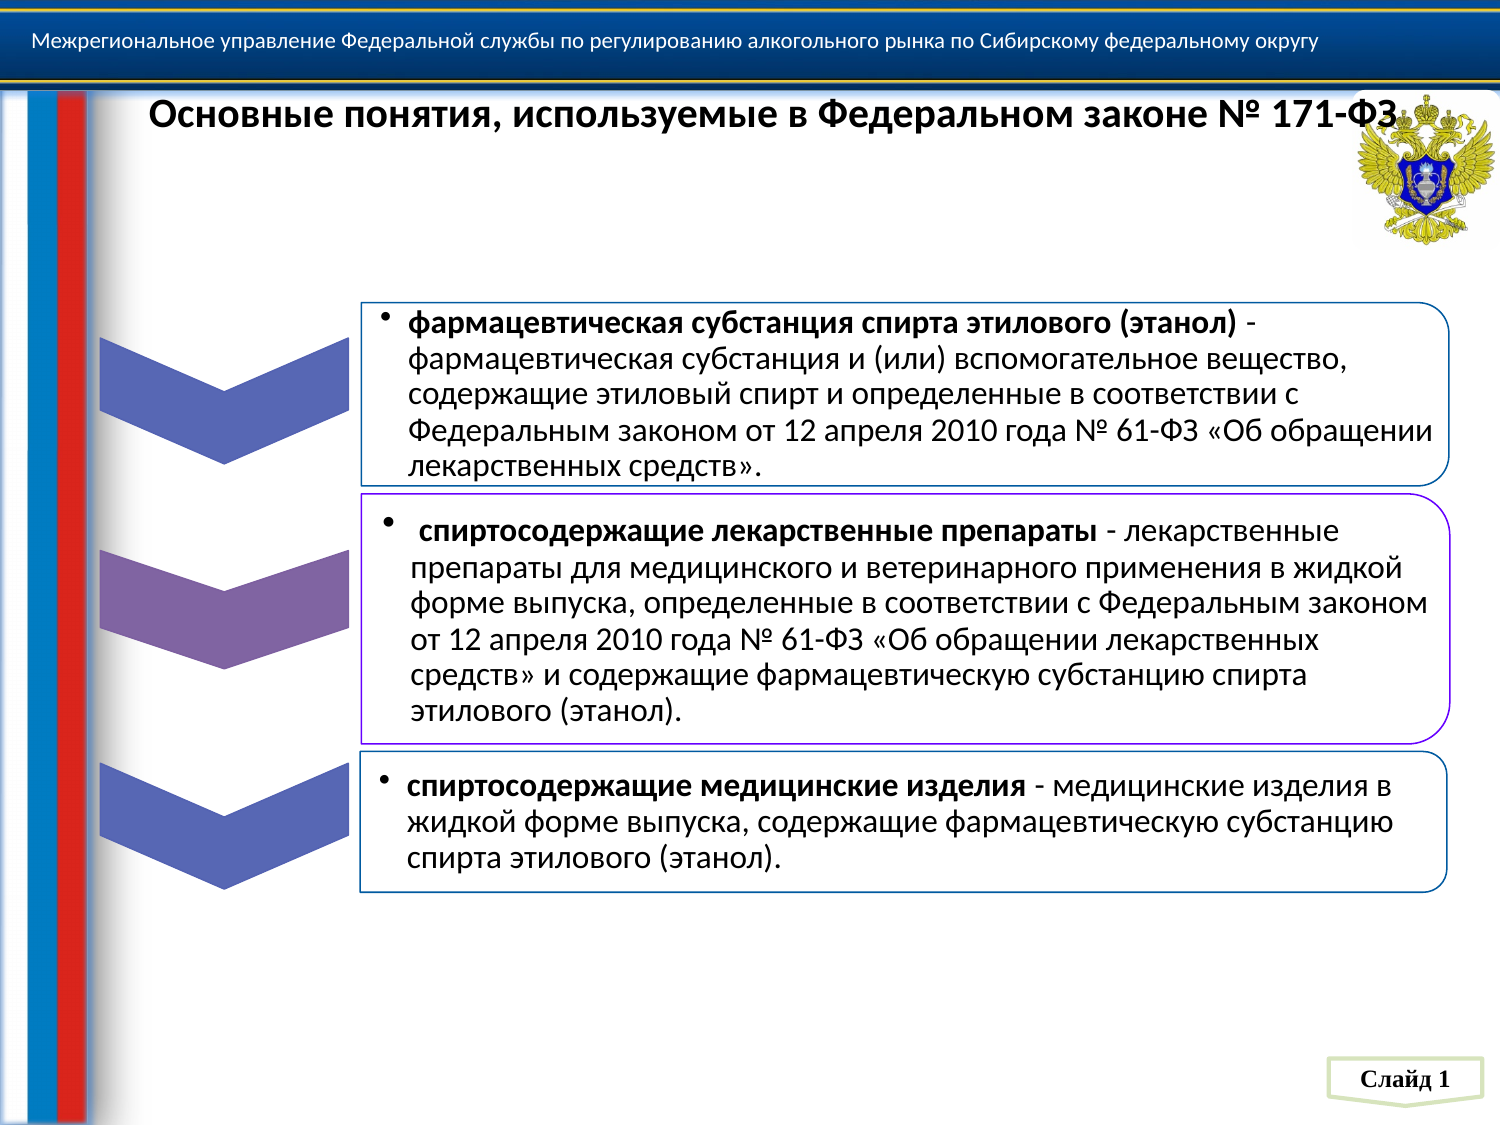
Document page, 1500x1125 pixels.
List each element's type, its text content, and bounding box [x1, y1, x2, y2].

text_box Основные понятия, используемые в Федеральном законе № 171-ФЗ [123, 99, 1347, 220]
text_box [100, 302, 1451, 893]
picture [0, 0, 1500, 1125]
text_box Слайд 1 [1326, 1056, 1485, 1109]
